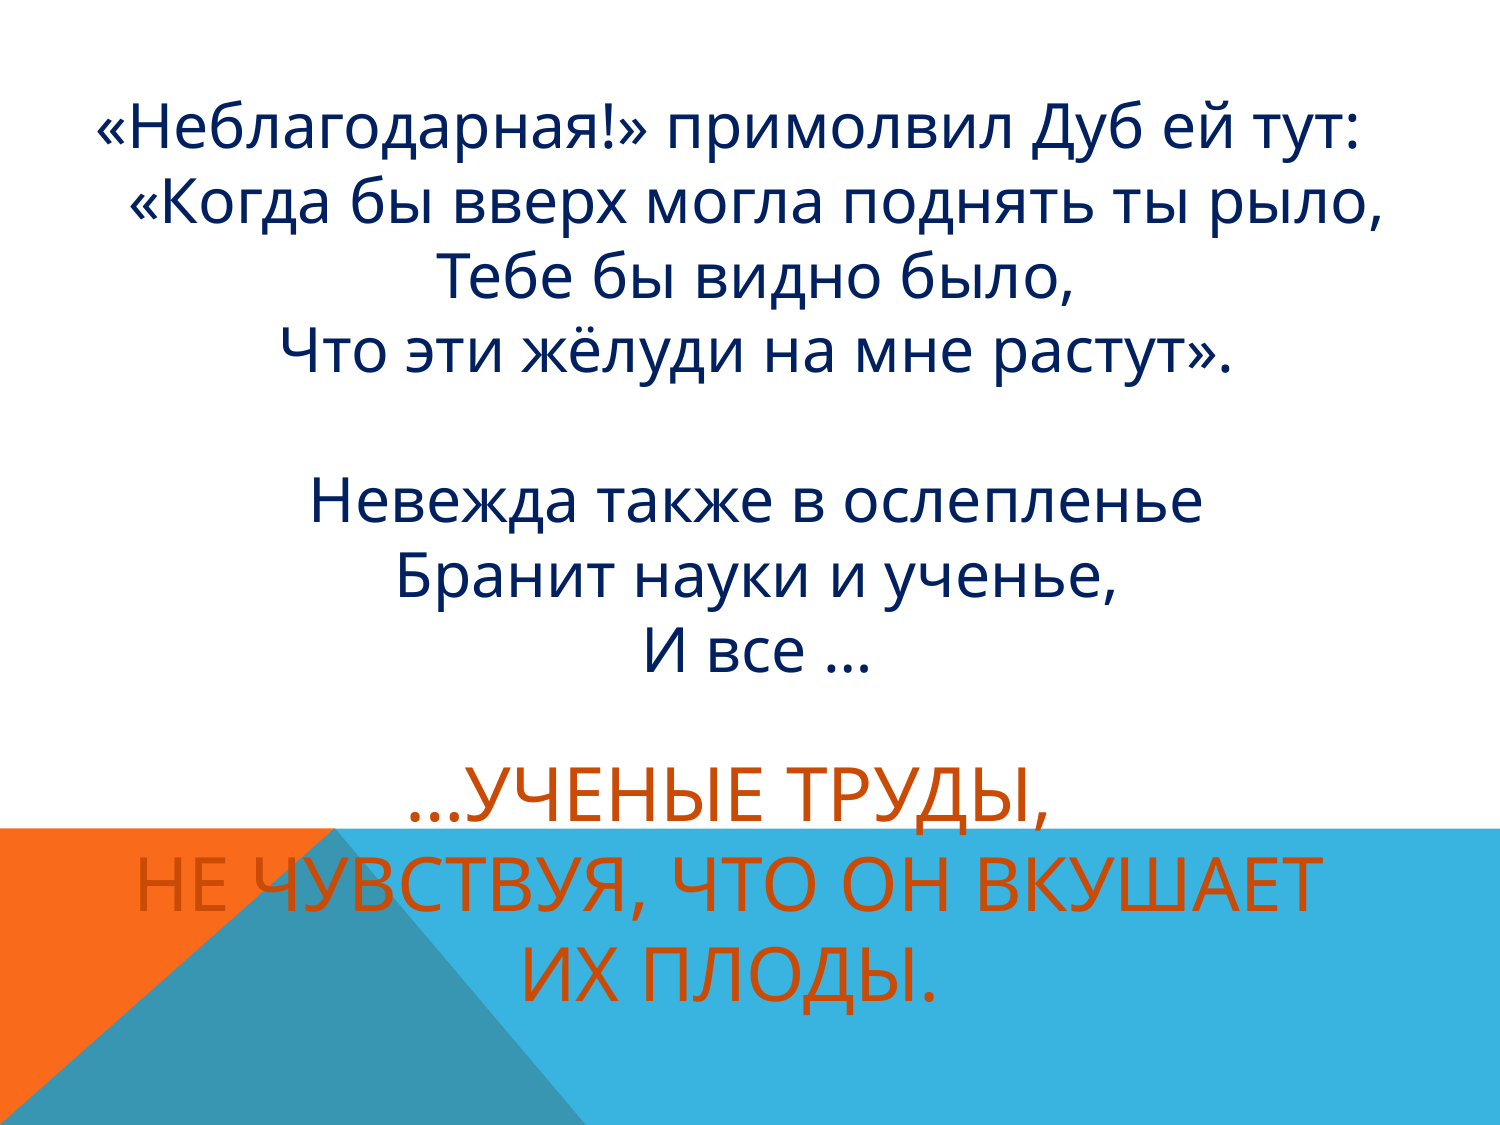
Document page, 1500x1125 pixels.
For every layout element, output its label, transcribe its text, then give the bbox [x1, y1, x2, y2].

title …ученые труды, Не чувствуя, что он вкушает их плоды. [112, 739, 1346, 1024]
list «Неблагодарная!» примолвил Дуб ей тут: «Когда бы вверх могла поднять ты рыло, Тебе бы видно было, Что эти жёлуди на мне растут». Невежда также в ослепленье Бранит науки и ученье, И все … [20, 78, 1438, 646]
